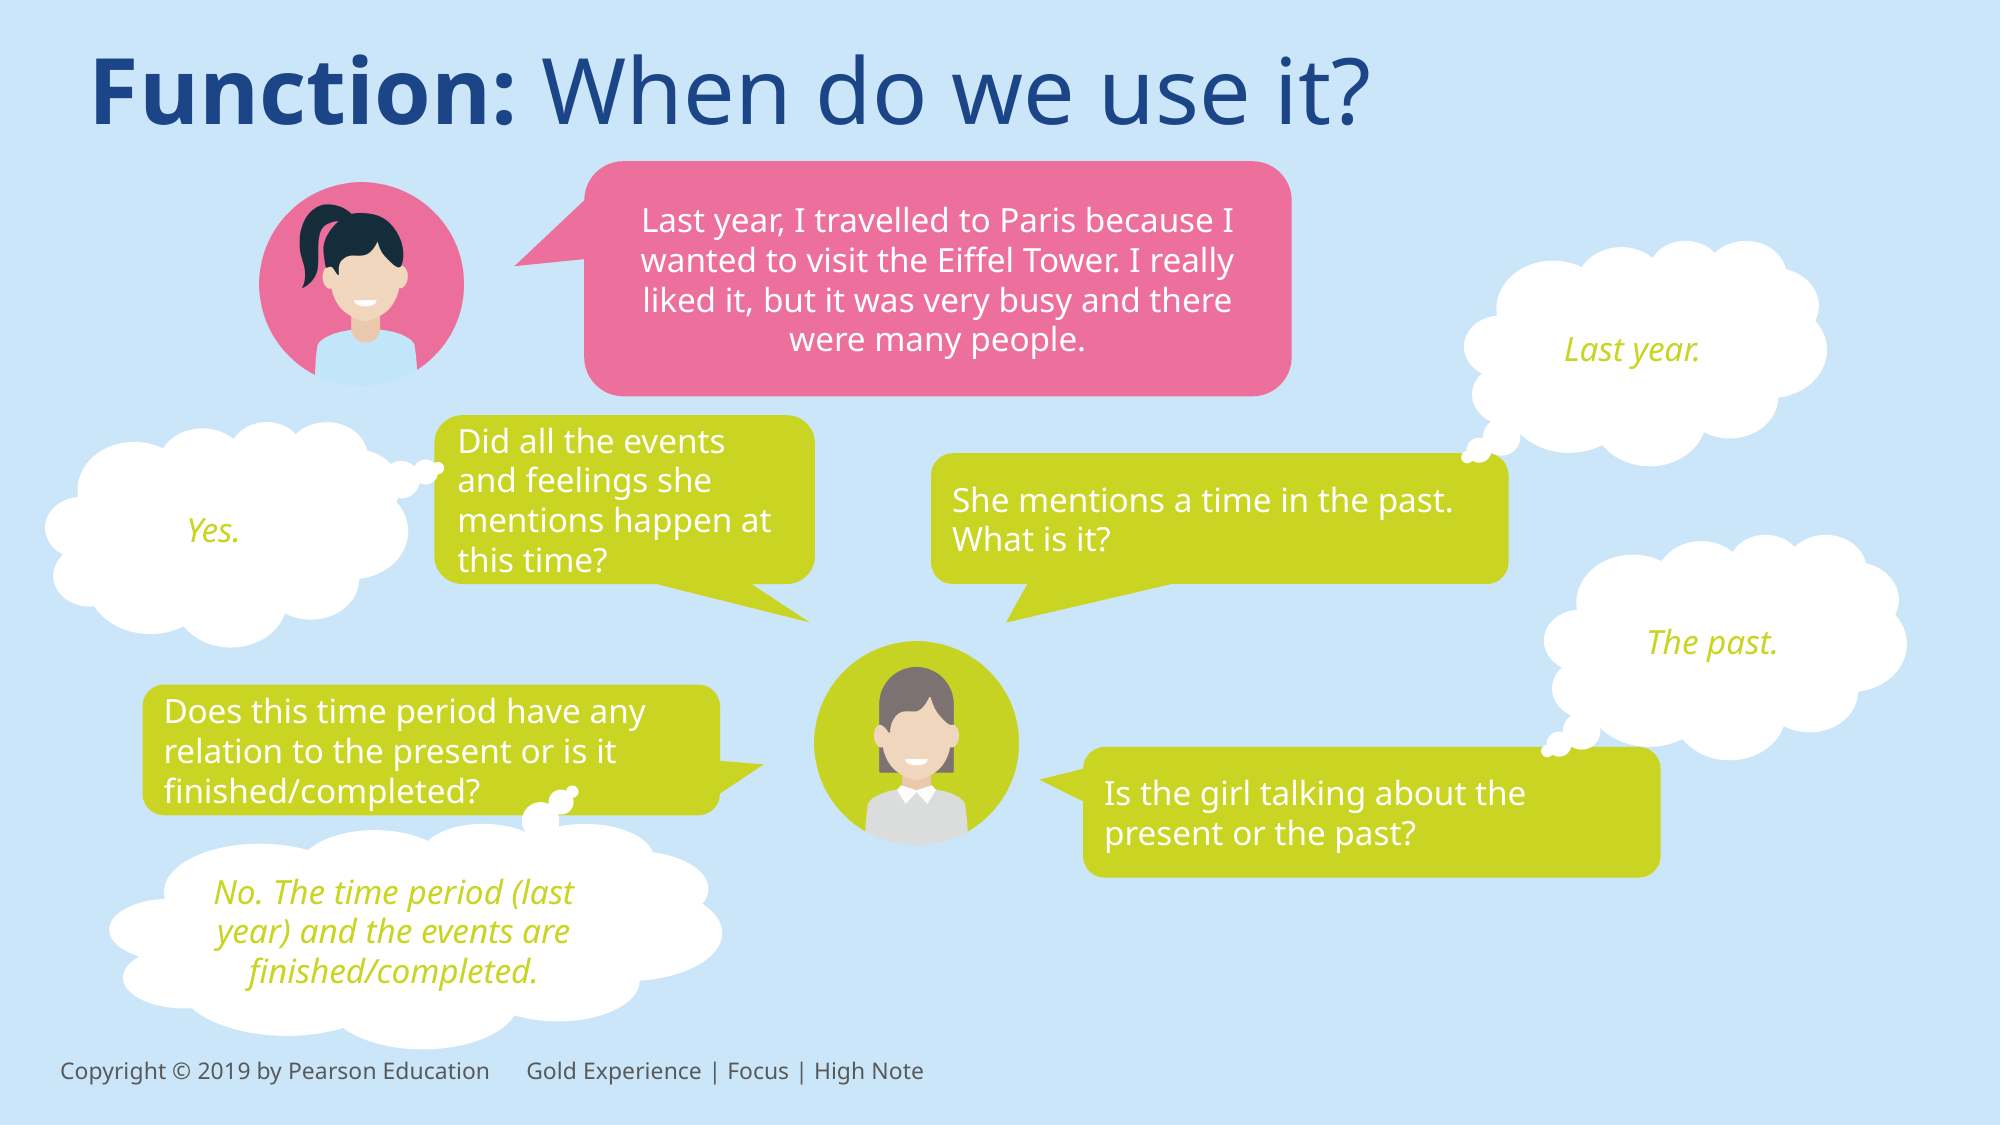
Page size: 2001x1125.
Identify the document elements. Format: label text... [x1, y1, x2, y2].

picture [814, 640, 1019, 845]
text_box Last year. [1461, 240, 1827, 467]
text_box Last year, I travelled to Paris because I wanted to visit the Eiffel Tower. I really liked it, but it was very busy and there were many people. [512, 159, 1294, 399]
text_box Did all the events and feelings she mentions happen at this time? [432, 413, 818, 625]
text_box She mentions a time in the past. What is it? [928, 451, 1511, 625]
text_box Yes. [45, 422, 445, 648]
text_box Is the girl talking about the present or the past? [1037, 744, 1663, 880]
title Function: When do we use it? [73, 37, 1827, 253]
picture [259, 182, 464, 387]
text_box The past. [1541, 534, 1907, 761]
text_box Does this time period have any relation to the present or is it finished/completed? [140, 682, 766, 818]
text_box No. The time period (last year) and the events are finished/completed. [109, 785, 723, 1040]
footer Copyright © 2019 by Pearson Education Gold Experience | Focus | High Note [45, 1040, 1084, 1101]
